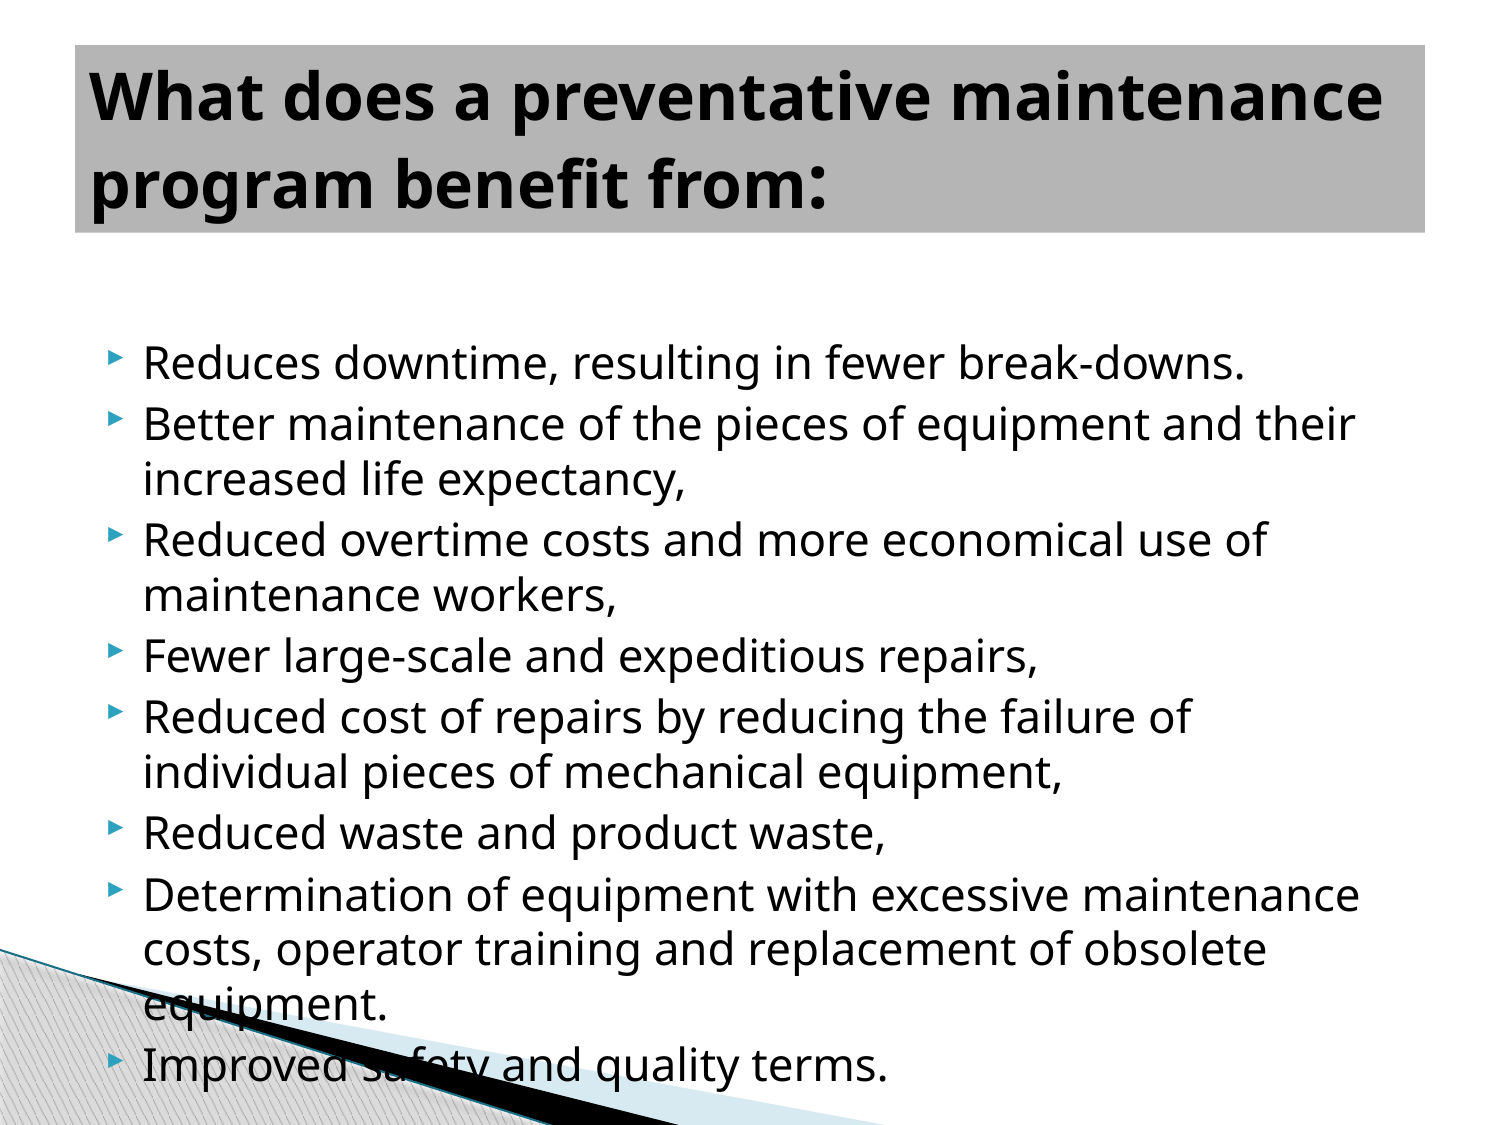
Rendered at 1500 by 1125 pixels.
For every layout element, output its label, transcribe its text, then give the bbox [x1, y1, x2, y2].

list Reduces downtime, resulting in fewer break-downs. Better maintenance of the pieces of equipment and their increased life expectancy, Reduced overtime costs and more economical use of maintenance workers, Fewer large-scale and expeditious repairs, Reduced cost of repairs by reducing the failure of individual pieces of mechanical equipment, Reduced waste and product waste, Determination of equipment with excessive maintenance costs, operator training and replacement of obsolete equipment. Improved safety and quality terms. [75, 326, 1425, 1106]
title What does a preventative maintenance program benefit from: [75, 45, 1425, 233]
